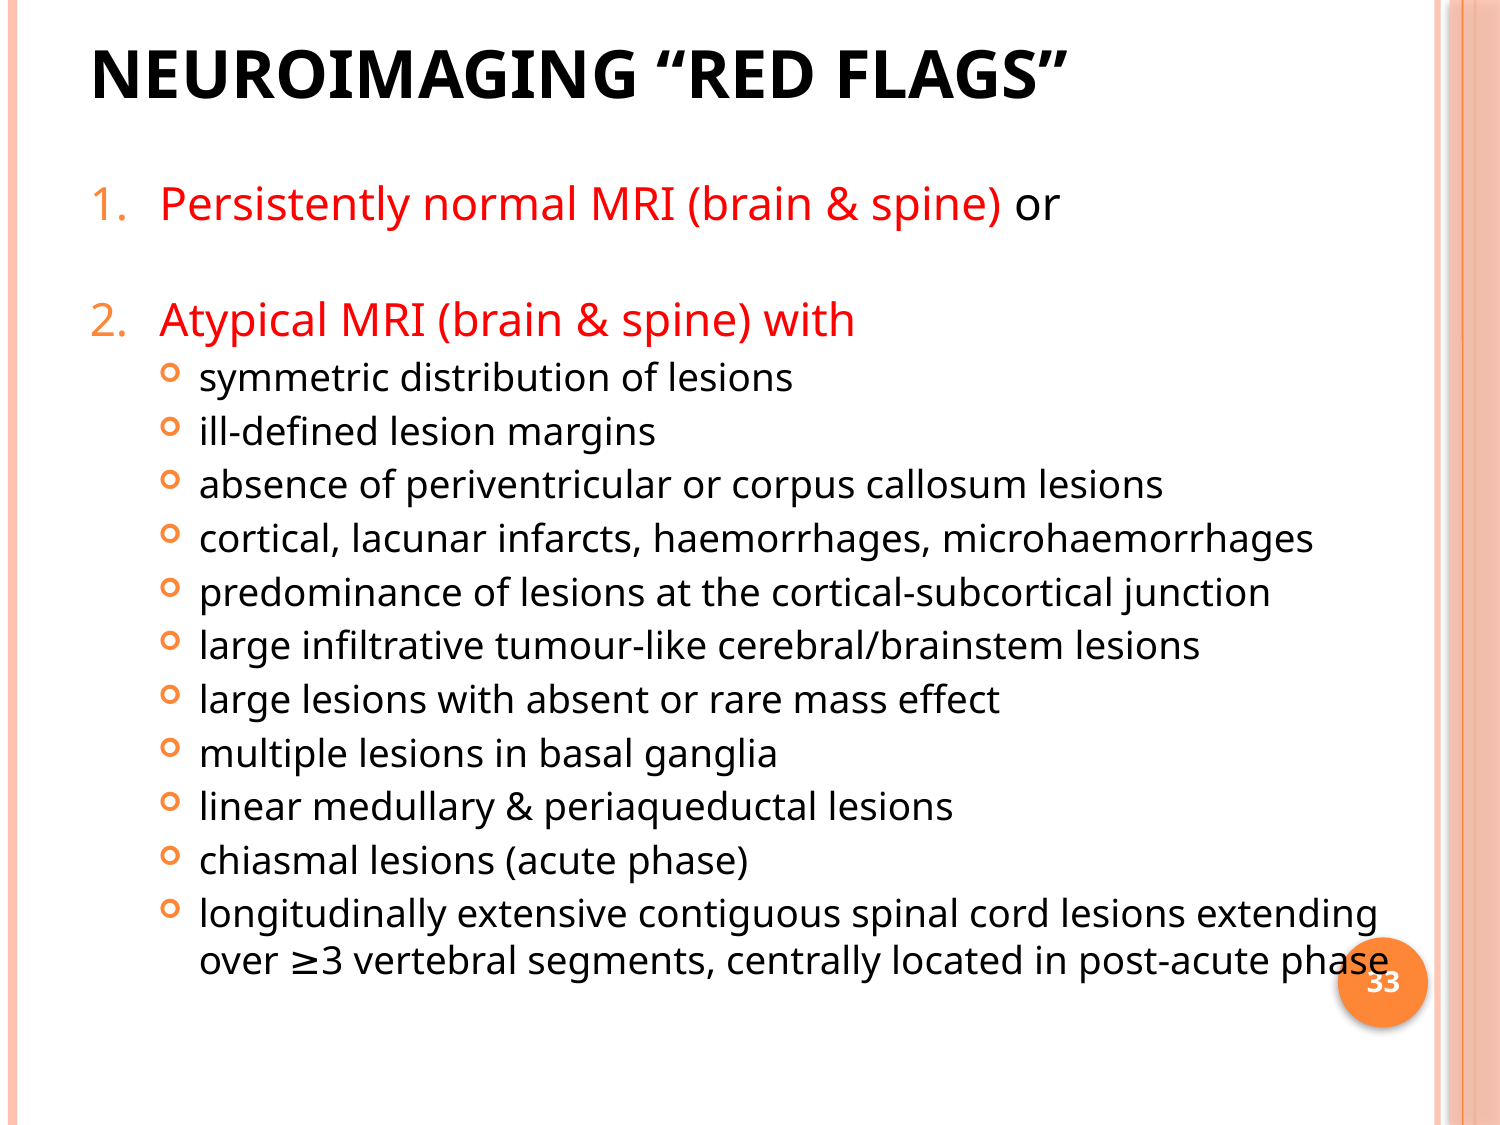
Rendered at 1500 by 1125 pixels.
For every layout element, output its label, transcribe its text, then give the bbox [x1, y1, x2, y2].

slide_number 33 [1333, 940, 1434, 1027]
list Persistently normal MRI (brain & spine) or Atypical MRI (brain & spine) with symmetric distribution of lesions ill-defined lesion margins absence of periventricular or corpus callosum lesions cortical, lacunar infarcts, haemorrhages, microhaemorrhages predominance of lesions at the cortical-subcortical junction large infiltrative tumour-like cerebral/brainstem lesions large lesions with absent or rare mass effect multiple lesions in basal ganglia linear medullary & periaqueductal lesions chiasmal lesions (acute phase) longitudinally extensive contiguous spinal cord lesions extending over ≥3 vertebral segments, centrally located in post-acute phase [75, 167, 1416, 1050]
title NEUROIMAGING “RED FLAGS” [75, 3, 1300, 120]
